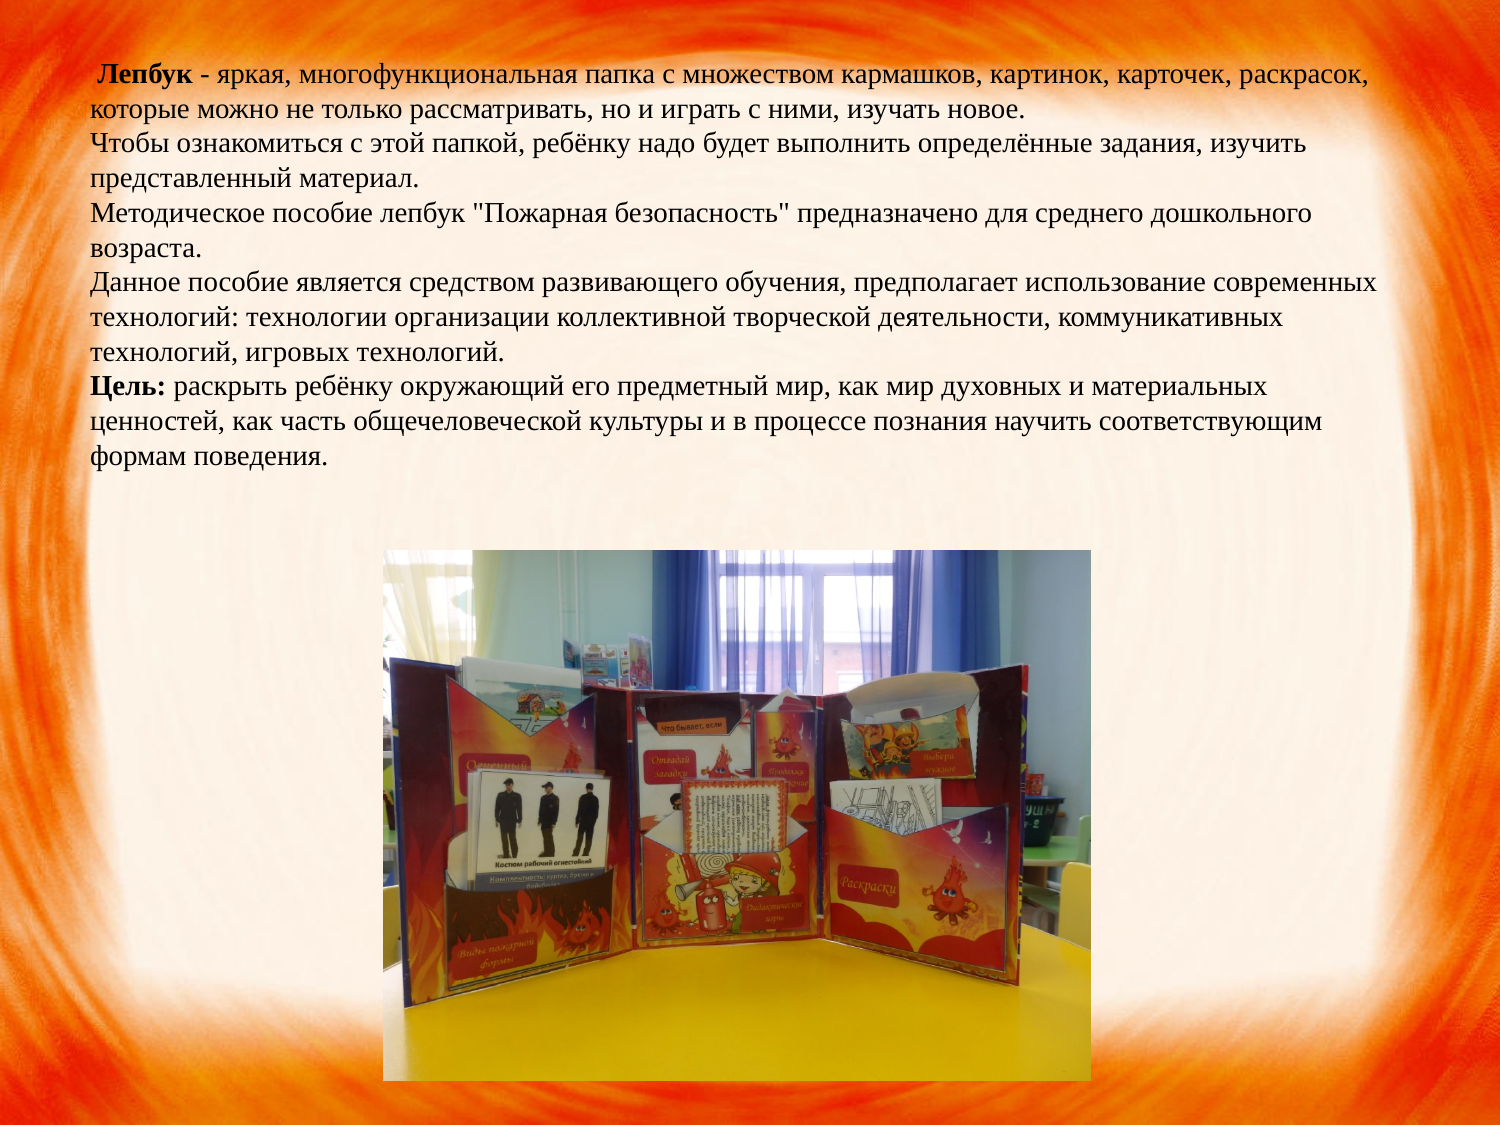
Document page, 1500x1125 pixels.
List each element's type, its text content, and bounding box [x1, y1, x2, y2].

picture [0, 0, 1500, 1125]
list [383, 550, 1091, 1081]
title Лепбук - яркая, многофункциональная папка с множеством кармашков, картинок, карточек, раскрасок, которые можно не только рассматривать, но и играть с ними, изучать новое. Чтобы ознакомиться с этой папкой, ребёнку надо будет выполнить определённые задания, изучить представленный материал. Методическое пособие лепбук "Пожарная безопасность" предназначено для среднего дошкольного возраста. Данное пособие является средством развивающего обучения, предполагает использование современных технологий: технологии организации коллективной творческой деятельности, коммуникативных технологий, игровых технологий. Цель: раскрыть ребёнку окружающий его предметный мир, как мир духовных и материальных ценностей, как часть общечеловеческой культуры и в процессе познания научить соответствующим формам поведения. [75, 45, 1425, 516]
